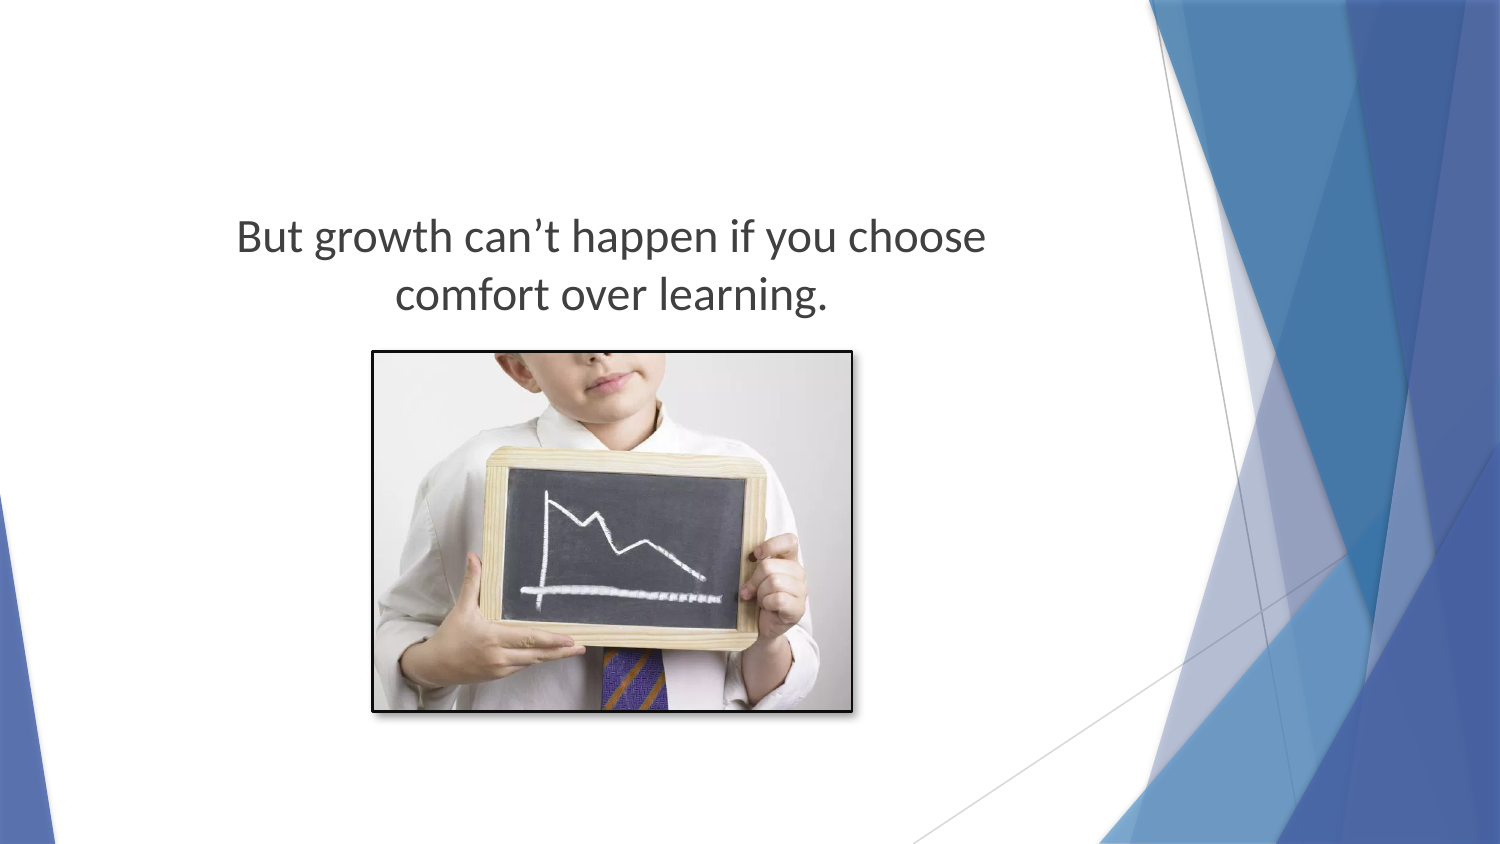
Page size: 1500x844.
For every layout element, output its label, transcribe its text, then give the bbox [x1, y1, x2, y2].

picture [373, 352, 852, 711]
list But growth can’t happen if you choose comfort over learning. [83, 197, 1141, 351]
